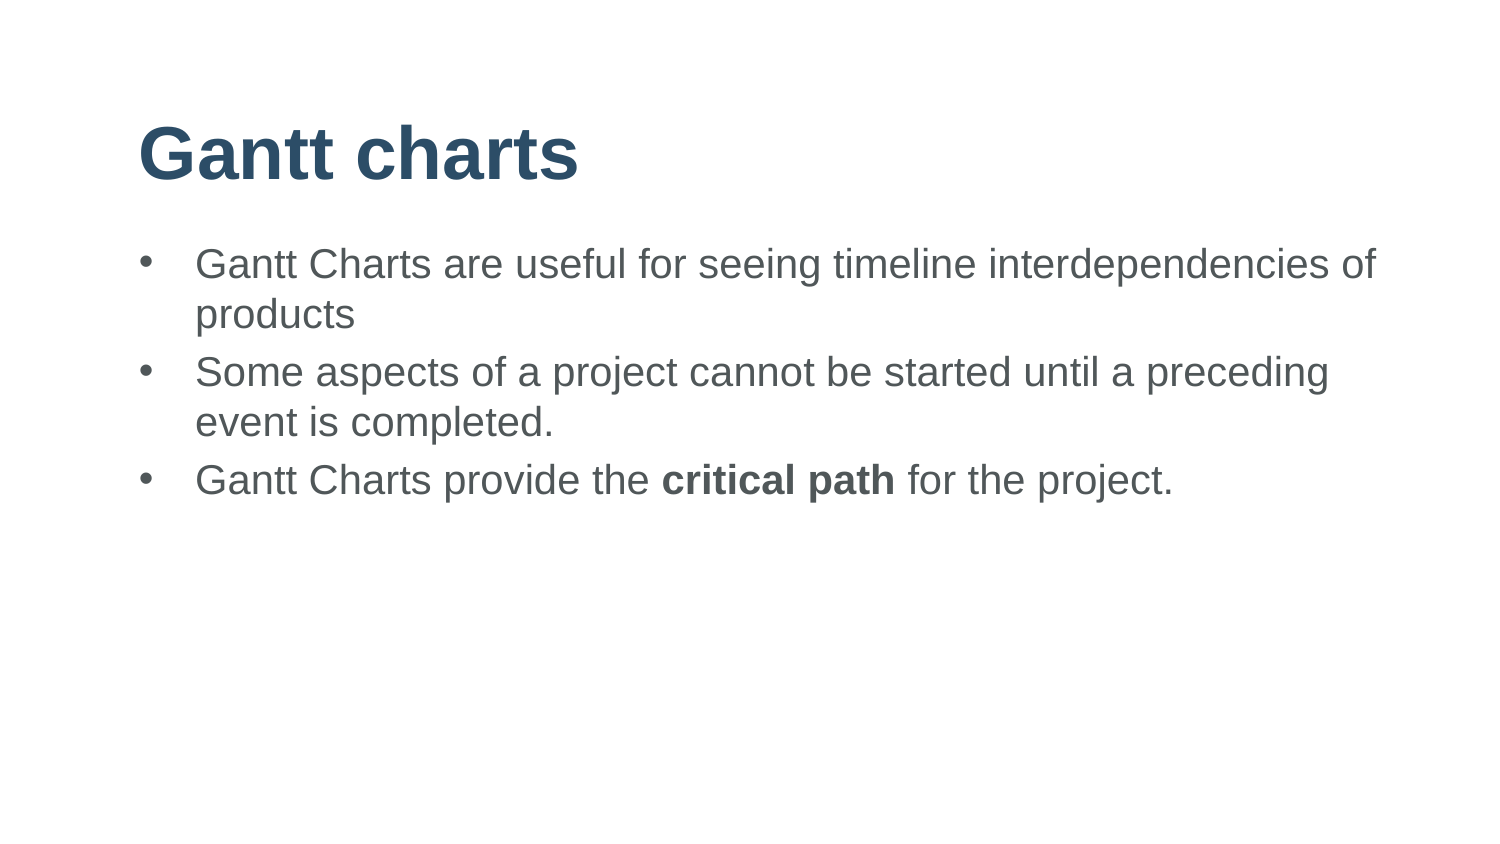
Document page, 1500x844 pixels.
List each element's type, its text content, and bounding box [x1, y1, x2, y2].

title Gantt charts [123, 79, 1412, 220]
list Gantt Charts are useful for seeing timeline interdependencies of products Some aspects of a project cannot be started until a preceding event is completed. Gantt Charts provide the critical path for the project. [123, 228, 1412, 678]
